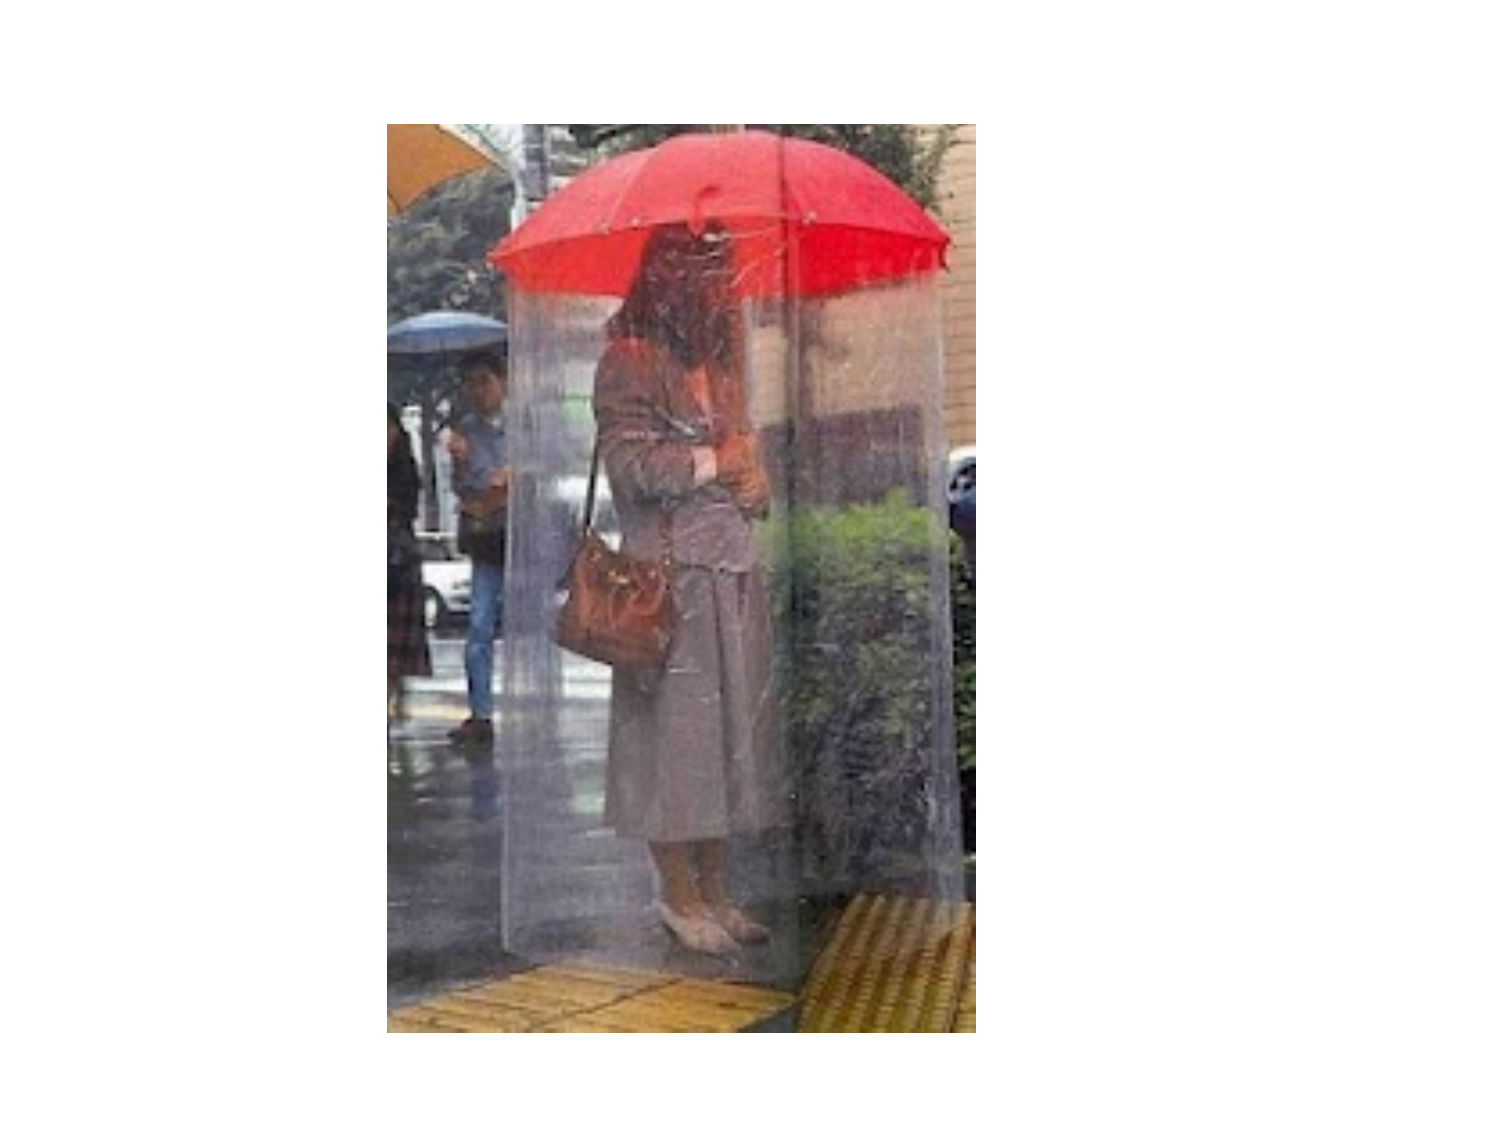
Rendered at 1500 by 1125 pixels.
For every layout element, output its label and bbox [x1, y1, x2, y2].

picture [387, 124, 977, 1033]
